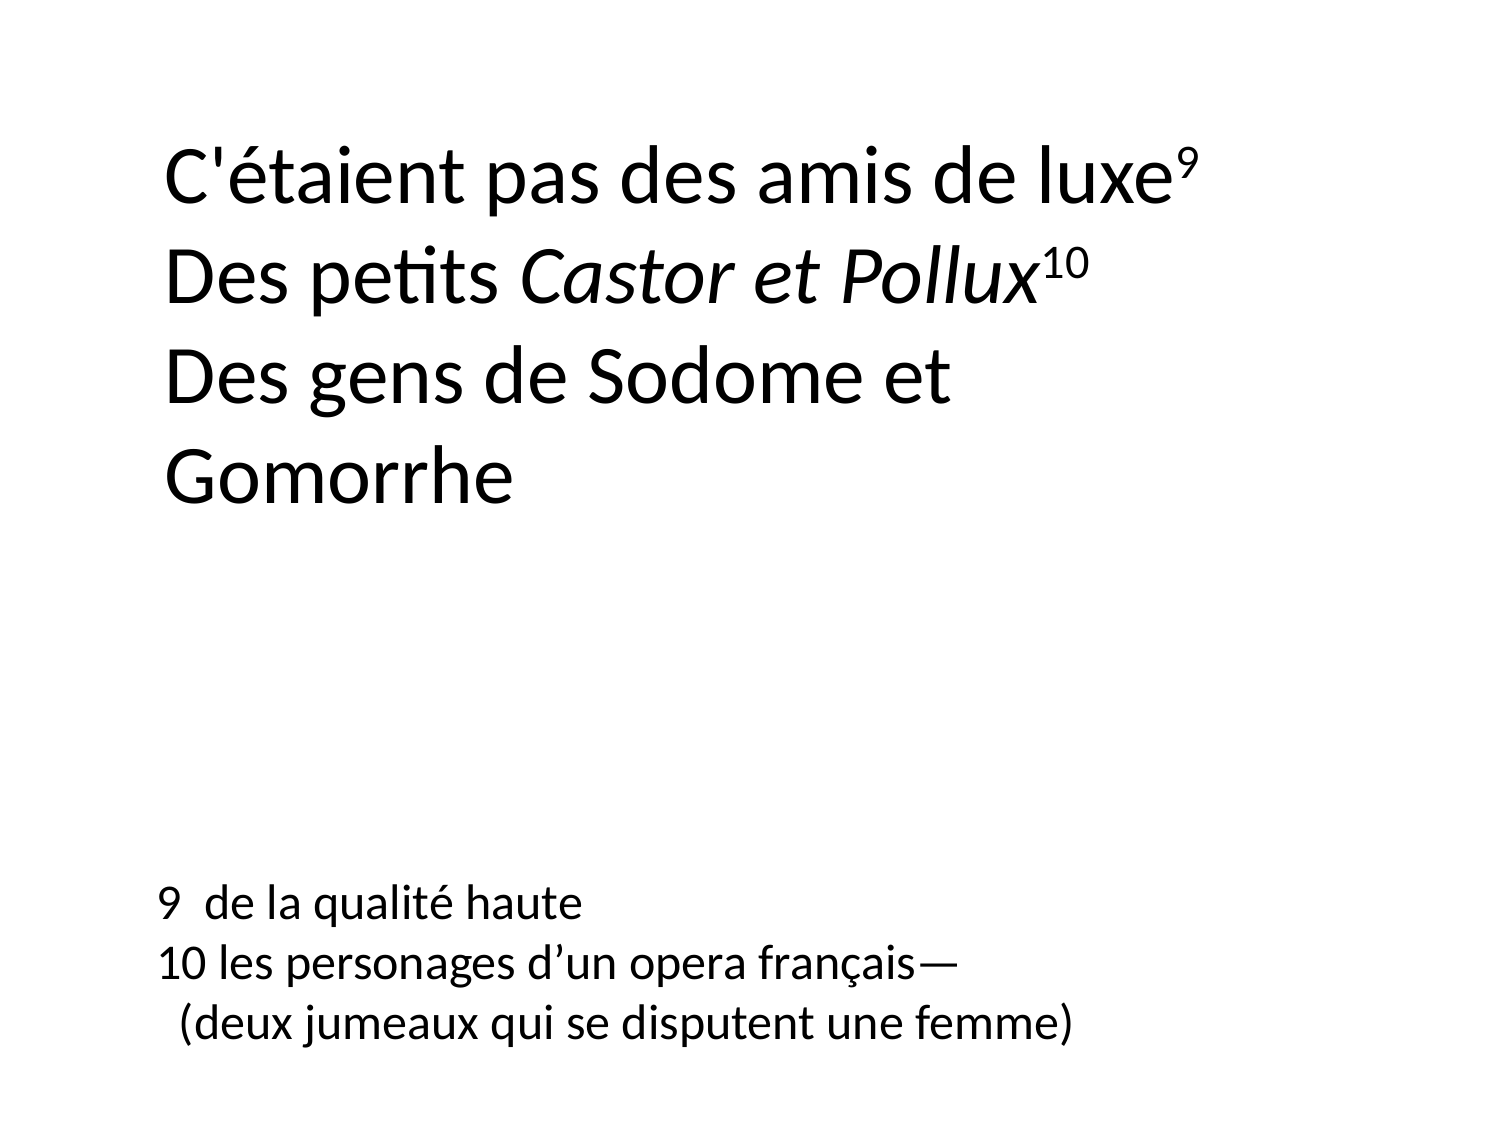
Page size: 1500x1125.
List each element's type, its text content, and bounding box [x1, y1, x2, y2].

text_box C'étaient pas des amis de luxe9 Des petits Castor et Pollux10 Des gens de Sodome et Gomorrhe [150, 112, 1313, 628]
text_box 9 de la qualité haute 10 les personages d’un opera français— (deux jumeaux qui se disputent une femme) [141, 862, 1102, 1118]
